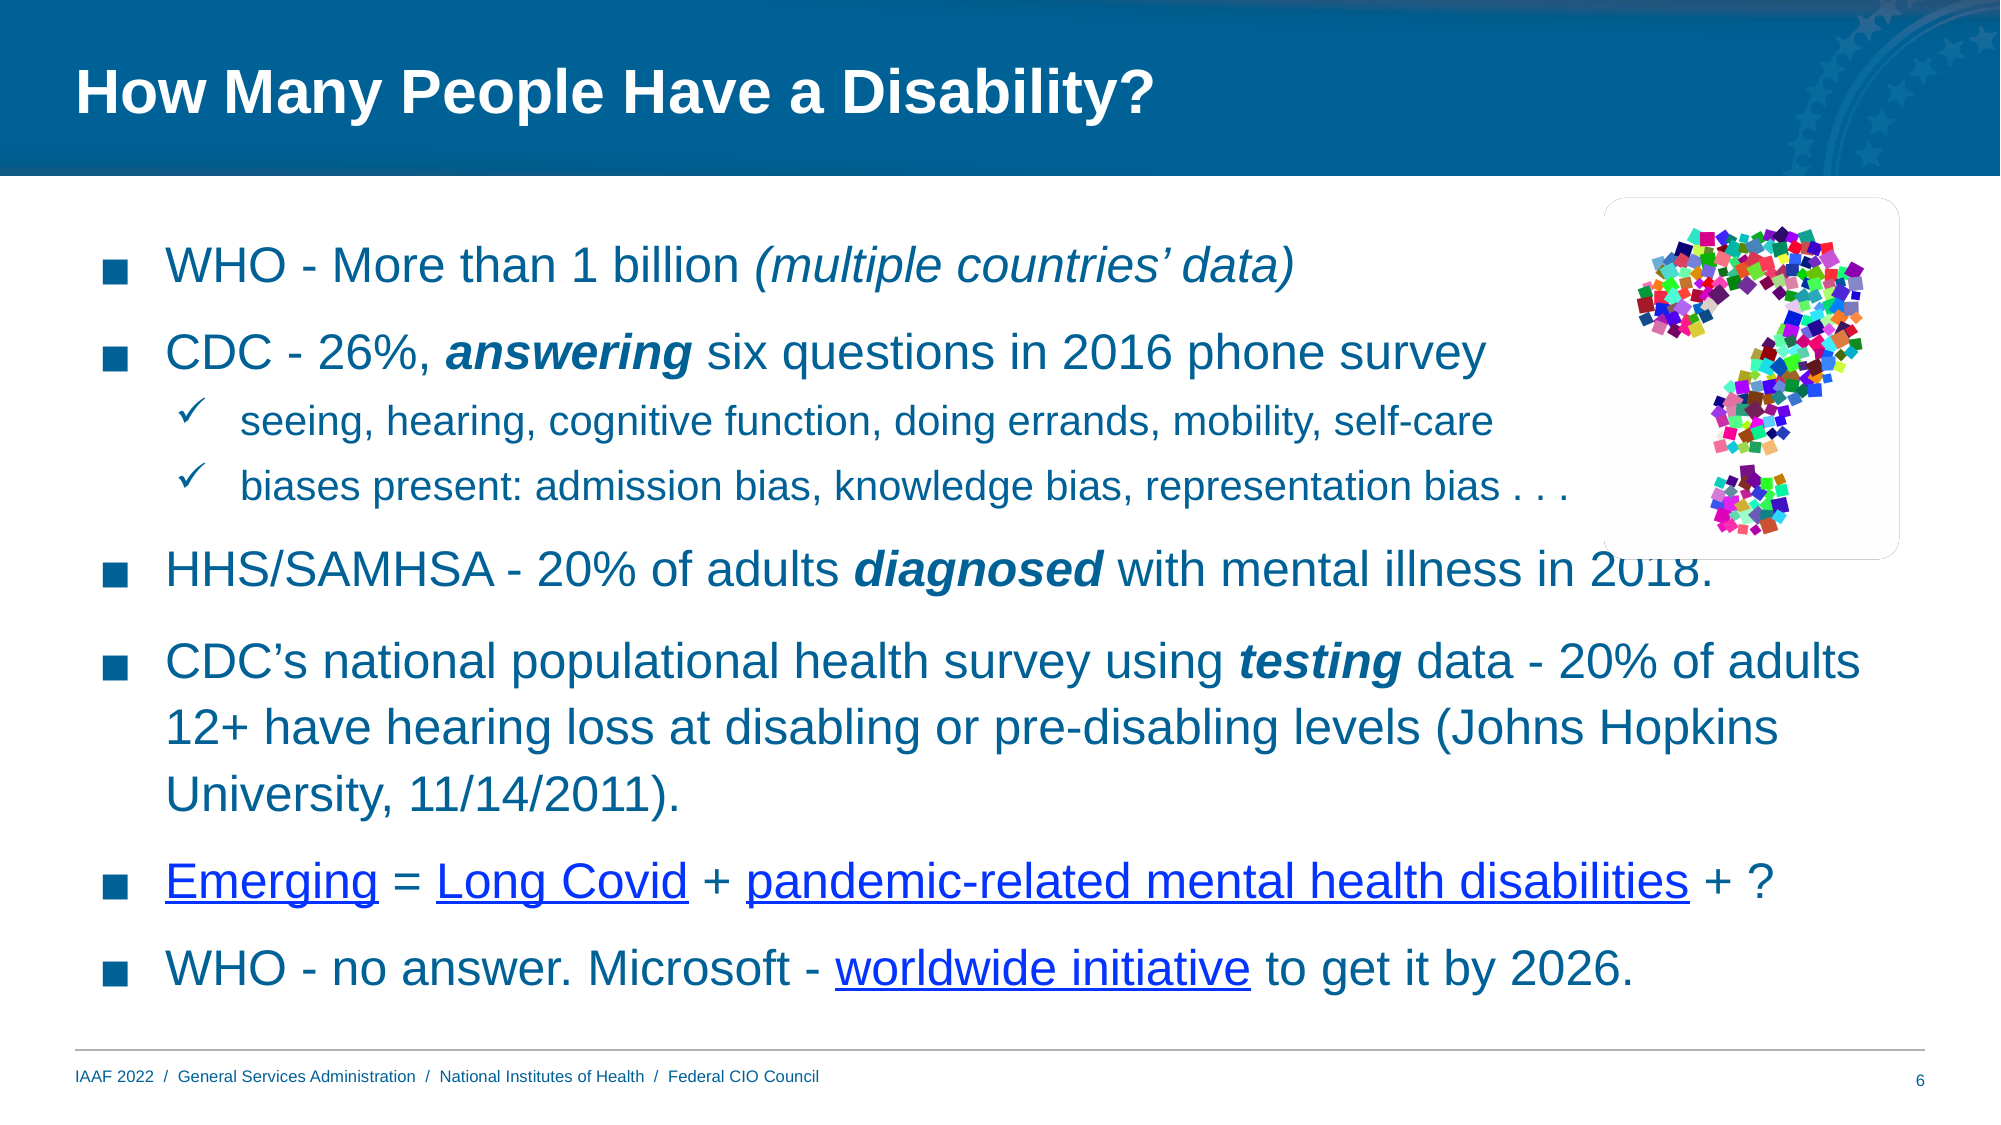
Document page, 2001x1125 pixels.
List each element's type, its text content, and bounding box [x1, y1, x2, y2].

picture [0, 0, 2000, 176]
picture [0, 168, 666, 176]
title How Many People Have a Disability? [75, 52, 1800, 128]
picture [1599, 194, 1904, 563]
list WHO - More than 1 billion (multiple countries’ data) CDC - 26%, answering six questions in 2016 phone survey seeing, hearing, cognitive function, doing errands, mobility, self-care biases present: admission bias, knowledge bias, representation bias . . . HHS/SAMHSA - 20% of adults diagnosed with mental illness in 2018. CDC’s national populational health survey using testing data - 20% of adults 12+ have hearing loss at disabling or pre-disabling levels (Johns Hopkins University, 11/14/2011). Emerging = Long Covid + pandemic-related mental health disabilities + ? WHO - no answer. Microsoft - worldwide initiative to get it by 2026. [75, 224, 1925, 1035]
slide_number 6 [1880, 1065, 1925, 1095]
